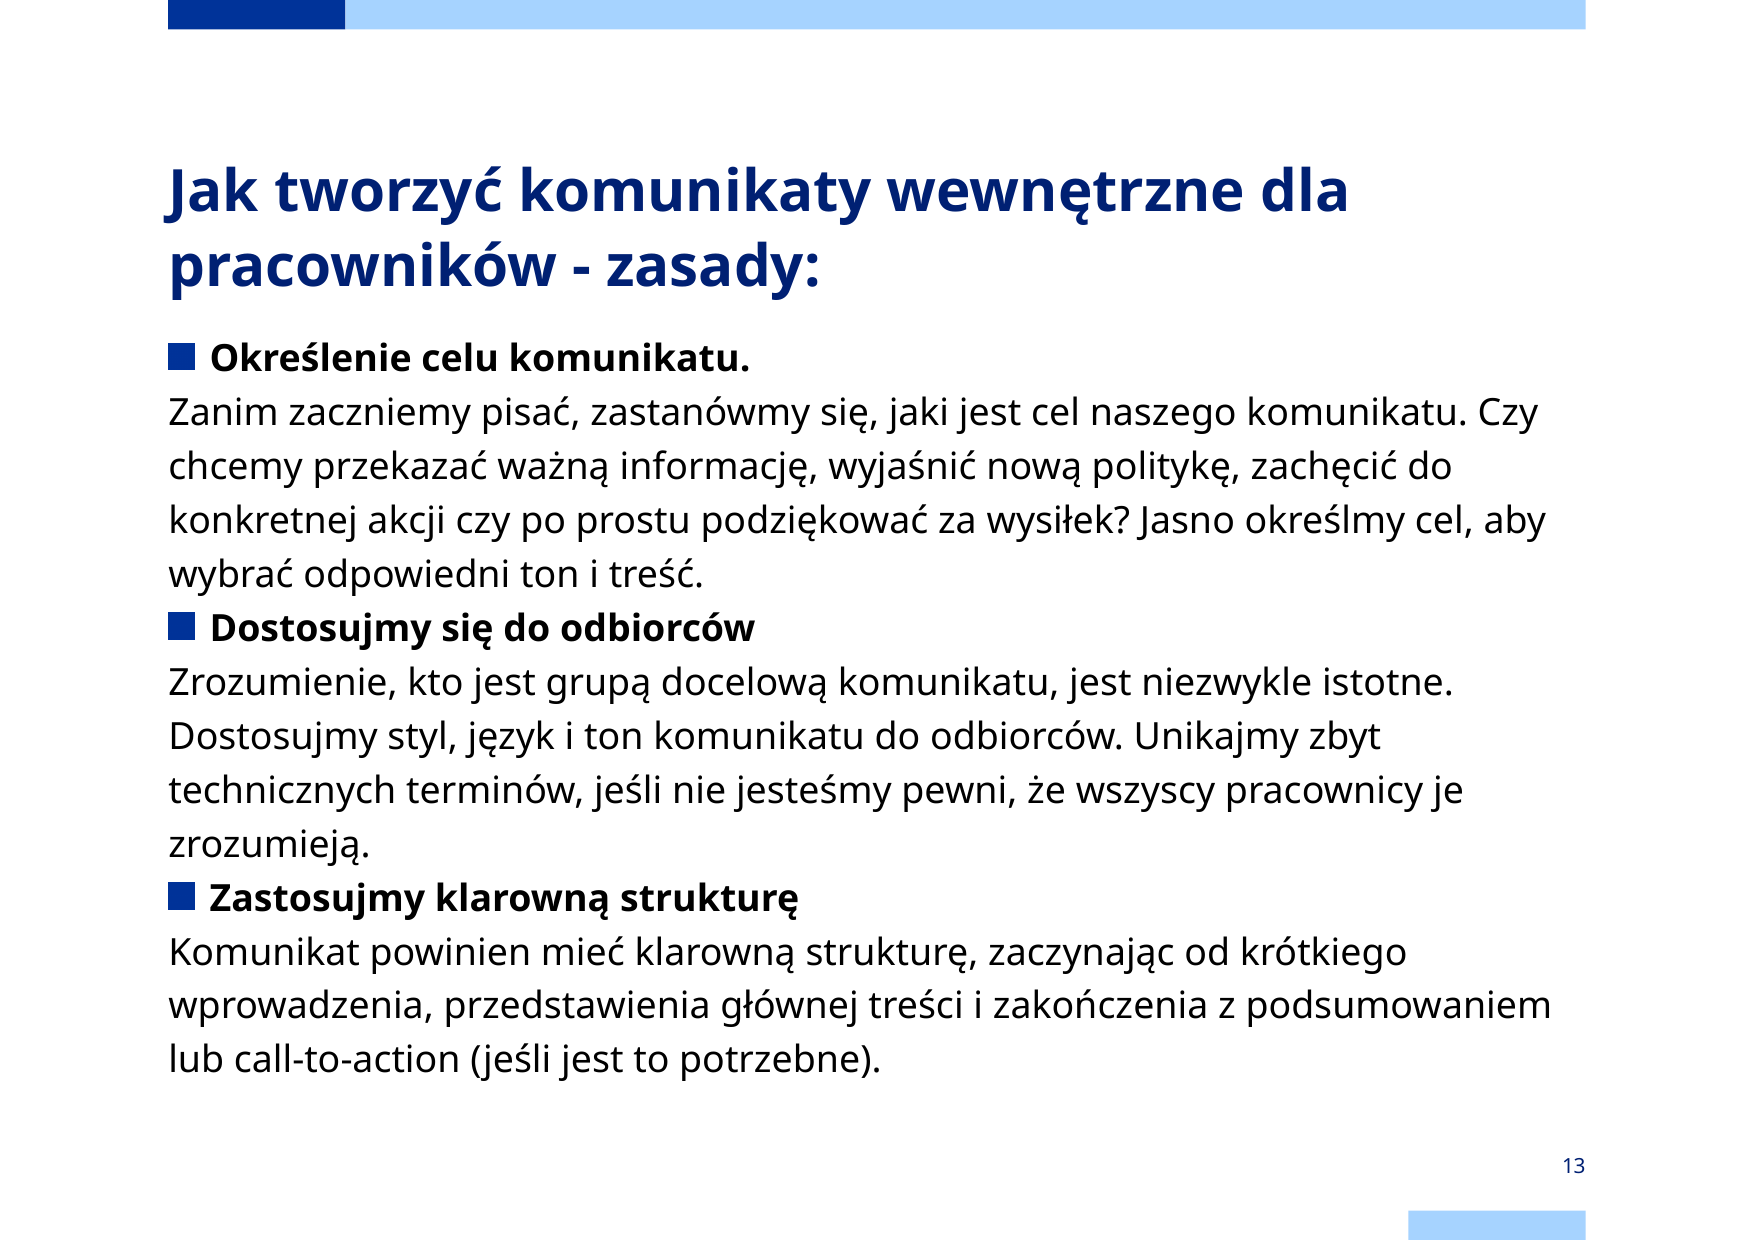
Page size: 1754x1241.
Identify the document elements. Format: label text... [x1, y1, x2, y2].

picture [168, 882, 195, 910]
picture [168, 612, 195, 640]
picture [168, 343, 195, 370]
title Jak tworzyć komunikaty wewnętrzne dla pracowników - zasady: [168, 147, 1586, 324]
slide_number 13 [1408, 1151, 1586, 1182]
list Określenie celu komunikatu. Zanim zaczniemy pisać, zastanówmy się, jaki jest cel naszego komunikatu. Czy chcemy przekazać ważną informację, wyjaśnić nową politykę, zachęcić do konkretnej akcji czy po prostu podziękować za wysiłek? Jasno określmy cel, aby wybrać odpowiedni ton i treść. Dostosujmy się do odbiorców Zrozumienie, kto jest grupą docelową komunikatu, jest niezwykle istotne. Dostosujmy styl, język i ton komunikatu do odbiorców. Unikajmy zbyt technicznych terminów, jeśli nie jesteśmy pewni, że wszyscy pracownicy je zrozumieją. Zastosujmy klarowną strukturę Komunikat powinien mieć klarowną strukturę, zaczynając od krótkiego wprowadzenia, przedstawienia głównej treści i zakończenia z podsumowaniem lub call-to-action (jeśli jest to potrzebne). [168, 324, 1586, 1093]
